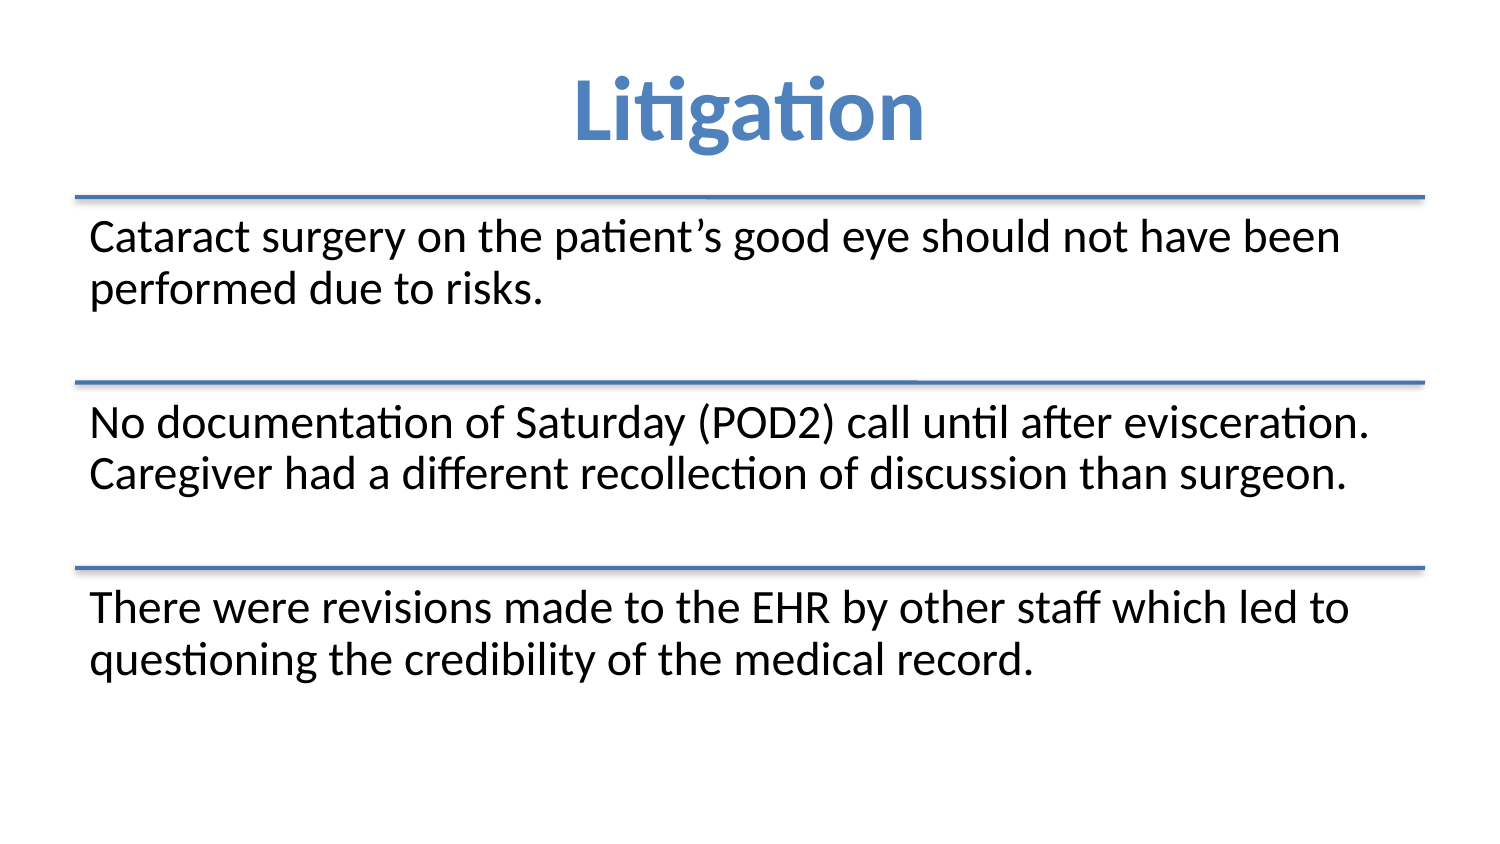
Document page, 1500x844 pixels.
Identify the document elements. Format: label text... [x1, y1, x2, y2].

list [74, 196, 1426, 754]
title Litigation [75, 33, 1425, 175]
